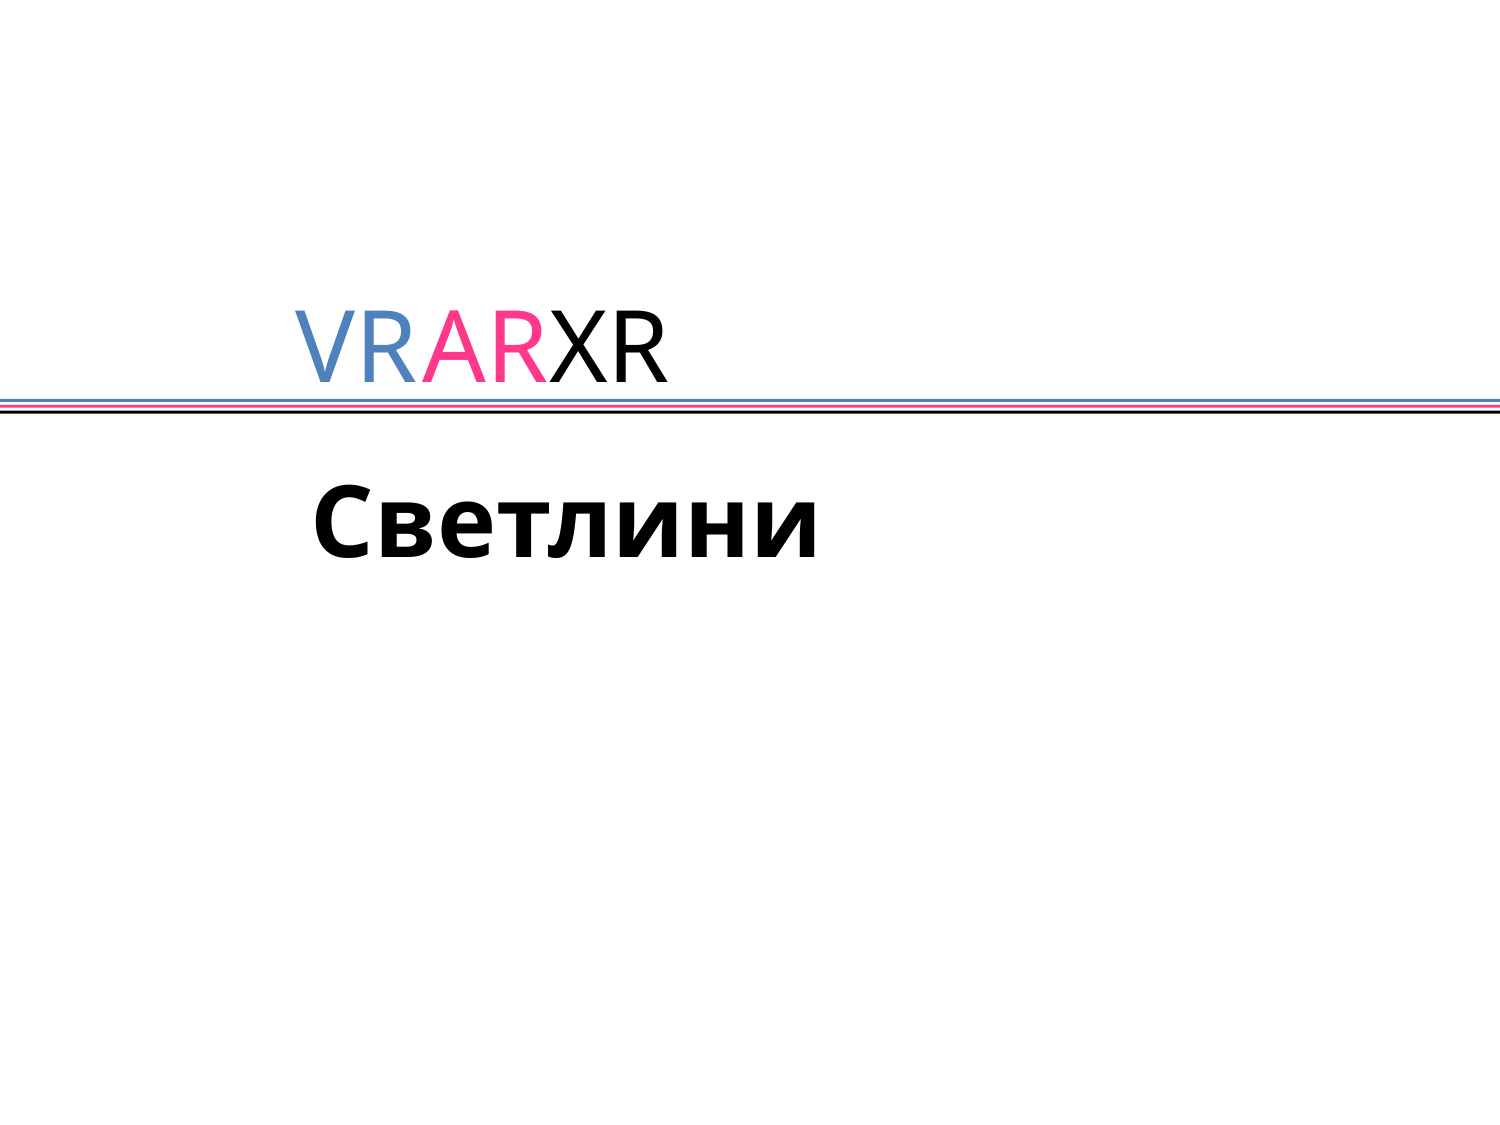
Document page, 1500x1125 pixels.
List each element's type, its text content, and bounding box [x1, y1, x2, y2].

list Светлини [295, 450, 1450, 563]
